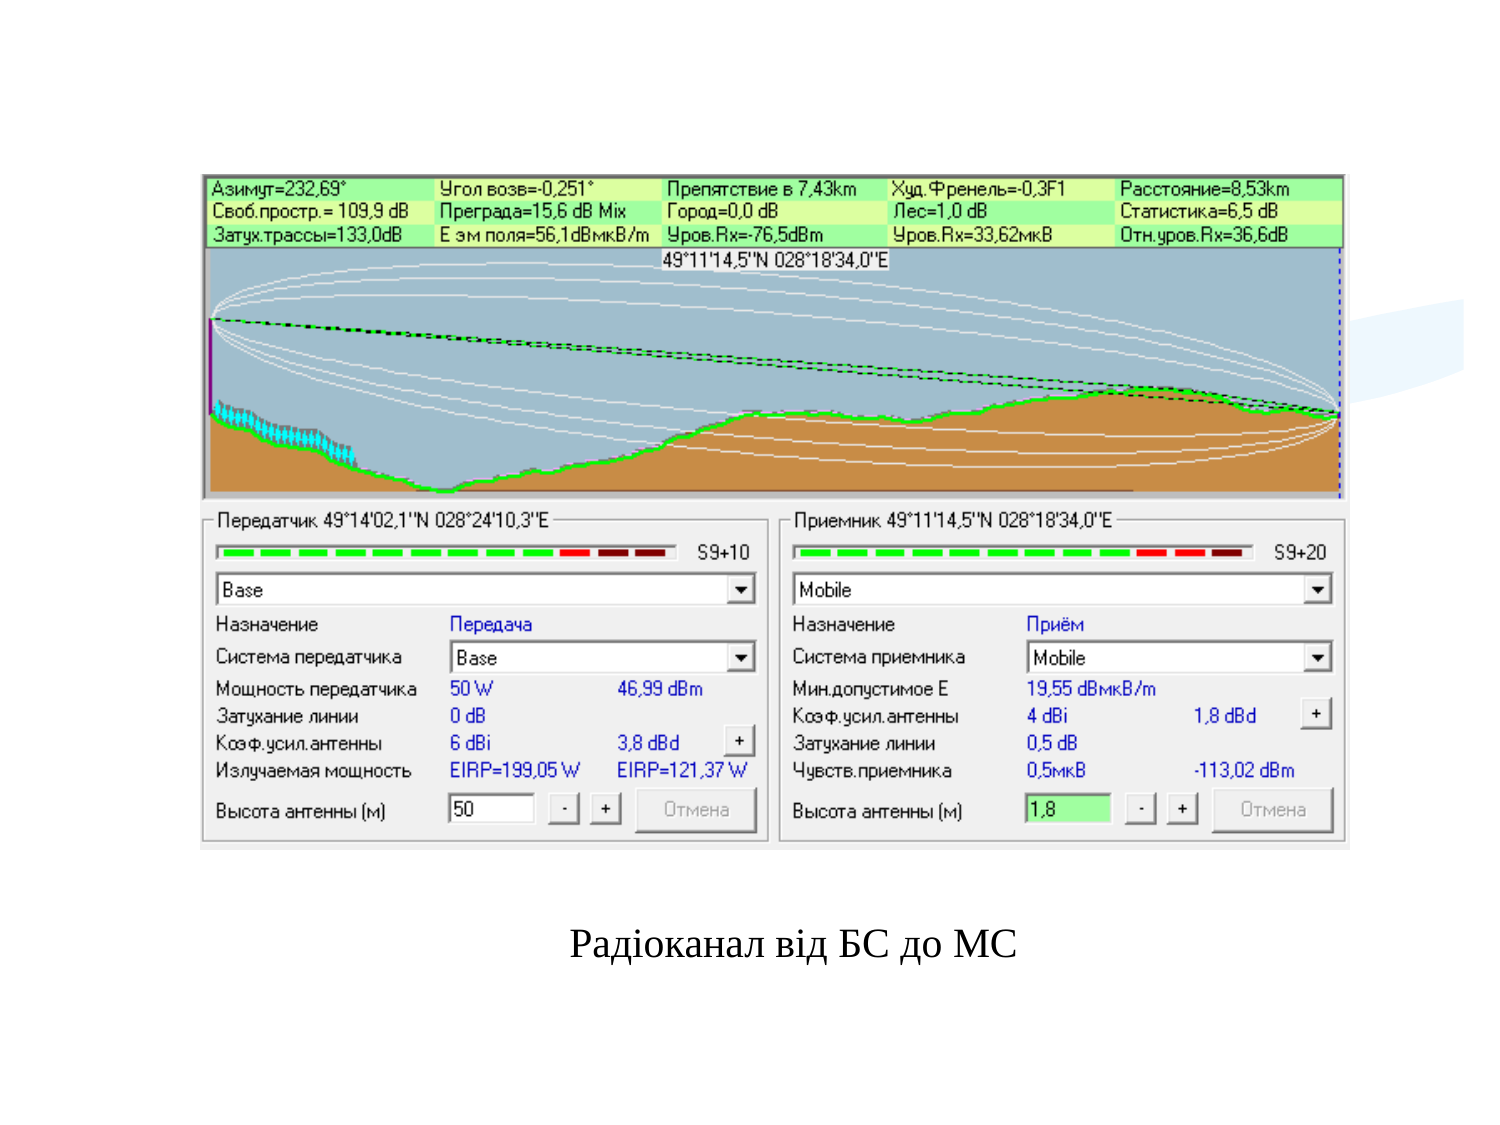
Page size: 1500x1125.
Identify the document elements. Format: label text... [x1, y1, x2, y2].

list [199, 174, 1351, 851]
text_box Радіоканал від БС до МС [549, 912, 1038, 988]
